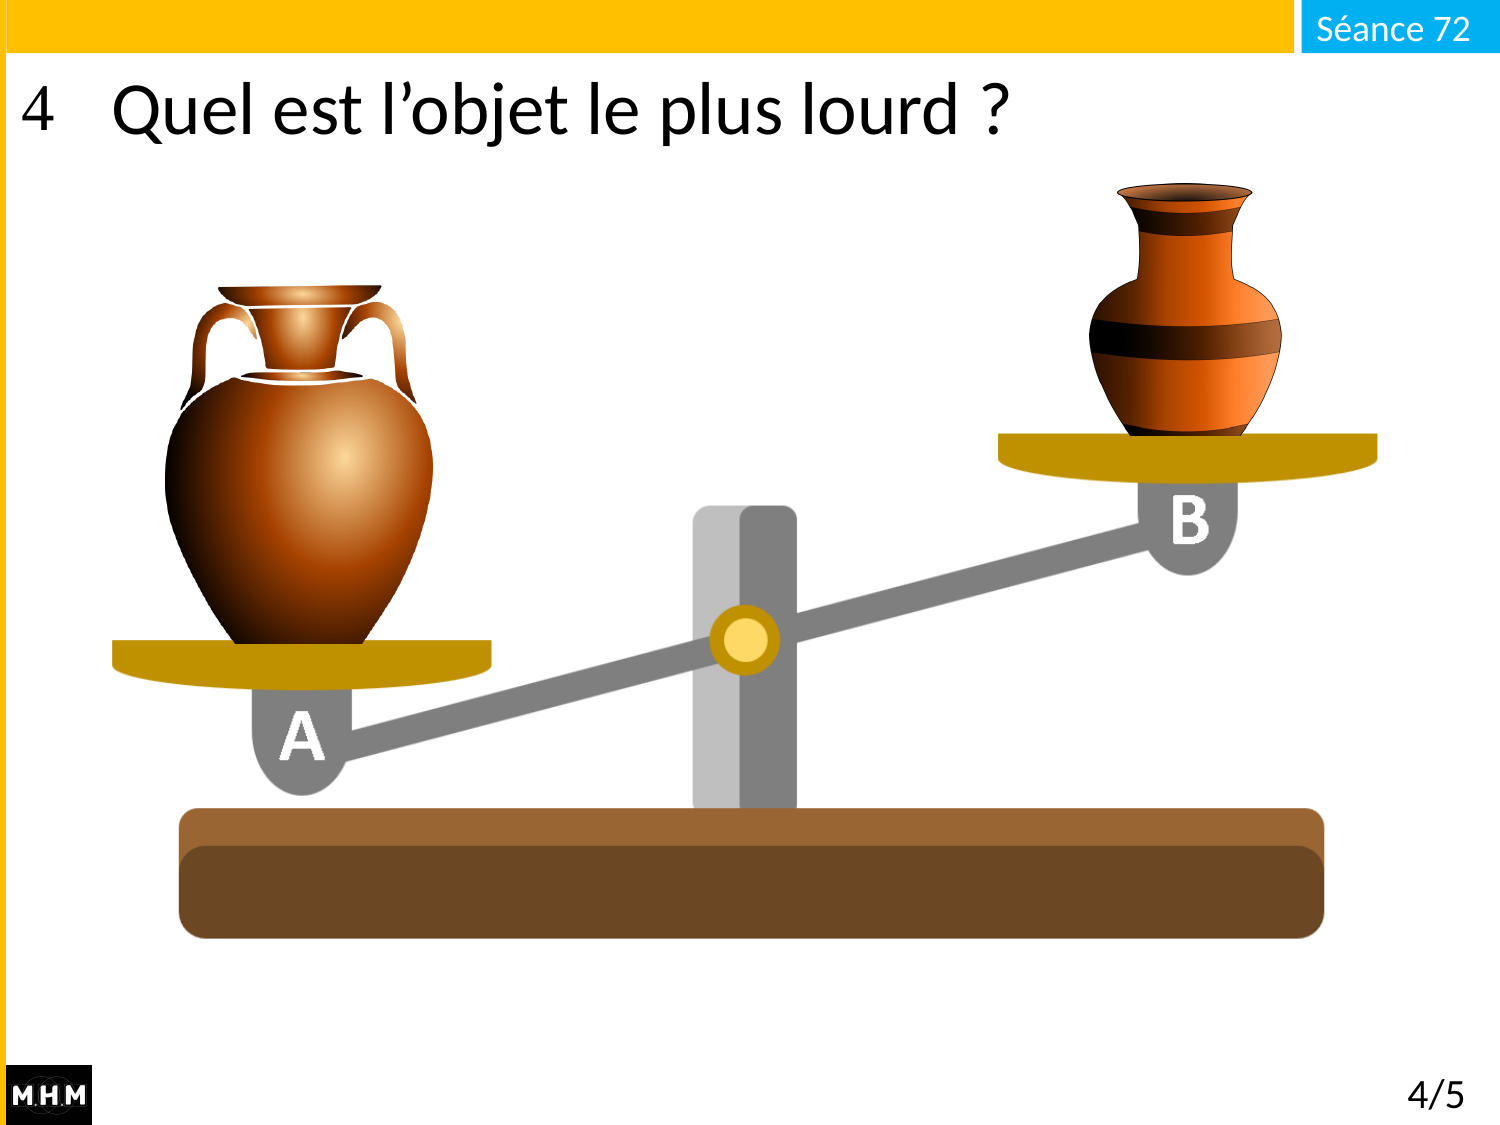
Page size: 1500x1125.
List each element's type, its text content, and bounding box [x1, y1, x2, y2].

picture [84, 183, 1391, 947]
list 4/5 [1373, 1064, 1500, 1125]
title Quel est l’objet le plus lourd ? [96, 60, 1391, 160]
picture [6, 1065, 92, 1125]
